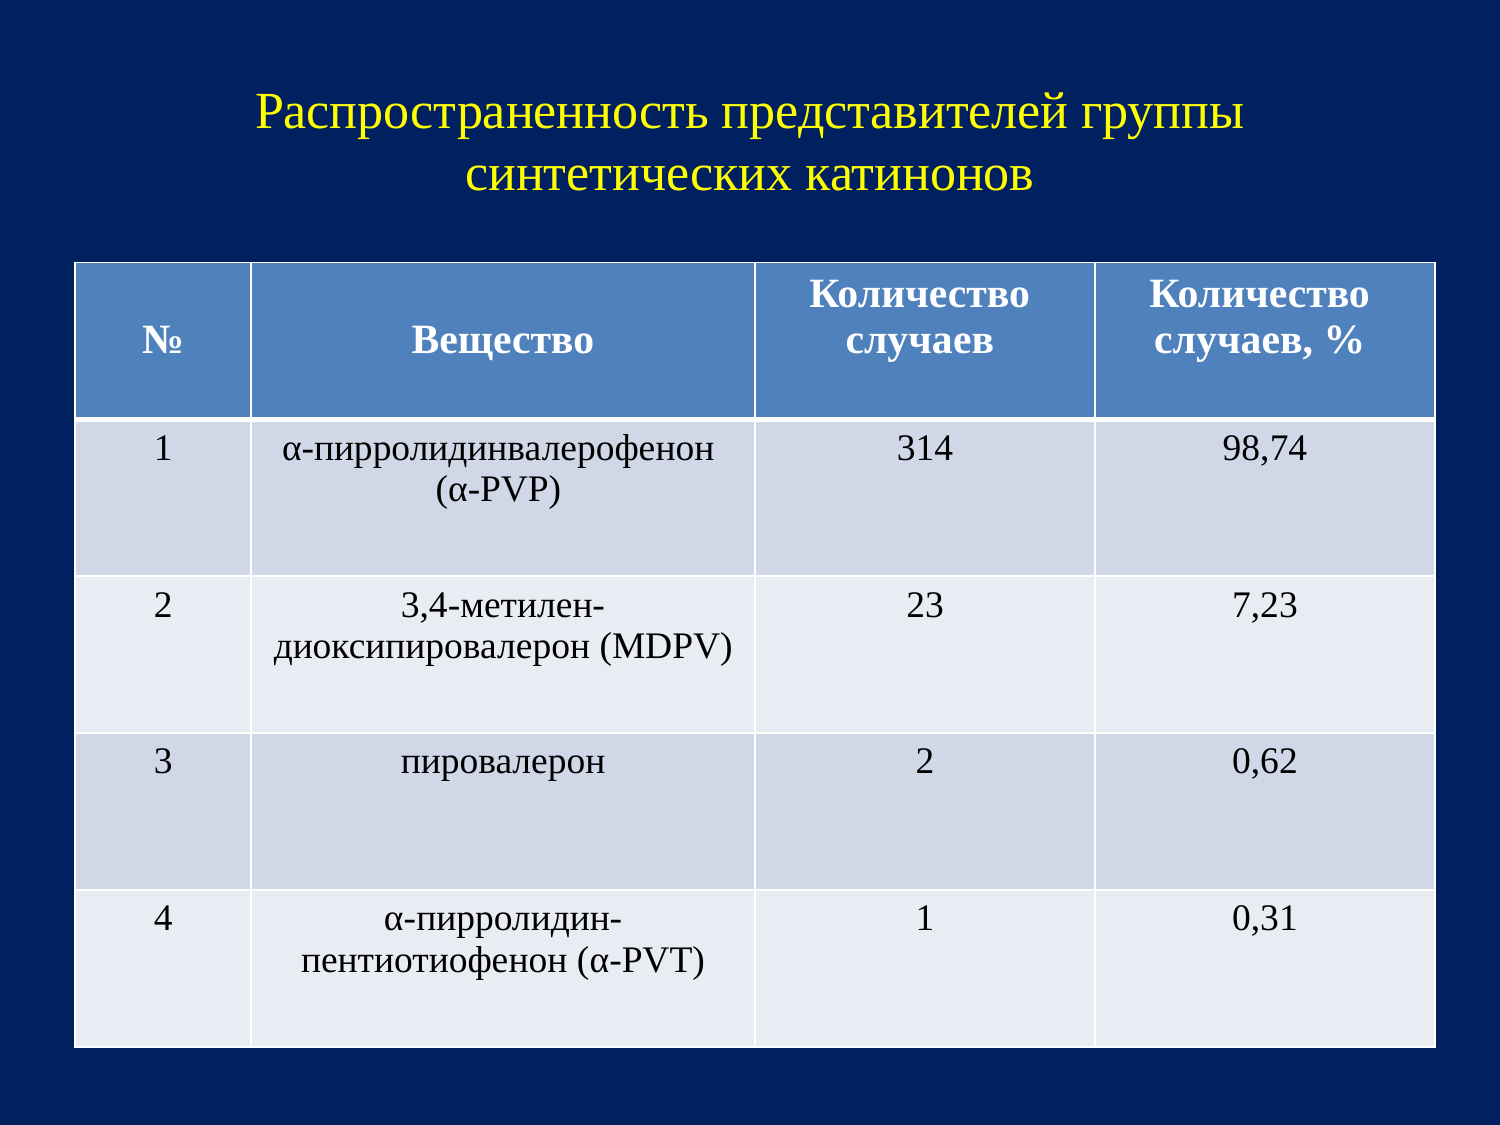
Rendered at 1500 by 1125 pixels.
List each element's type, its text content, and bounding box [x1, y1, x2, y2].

table_cell α-пирролидинвалерофенон (α-PVP) [252, 422, 754, 575]
table_cell 0,31 [1096, 891, 1434, 1046]
title Распространенность представителей группы синтетических катинонов [75, 45, 1425, 233]
table_header Количество случаев [756, 263, 1094, 417]
table_header Вещество [252, 263, 754, 417]
table_cell 1 [756, 891, 1094, 1046]
table_cell 7,23 [1096, 577, 1434, 732]
table_cell пировалерон [252, 734, 754, 889]
table_cell 314 [756, 422, 1094, 575]
table_cell 2 [756, 734, 1094, 889]
table_header № [76, 263, 250, 417]
table_cell 3 [76, 734, 250, 889]
table_header Количество случаев, % [1096, 263, 1434, 417]
table_cell 2 [76, 577, 250, 732]
table_cell 1 [76, 422, 250, 575]
table_cell 23 [756, 577, 1094, 732]
table_cell 4 [76, 891, 250, 1046]
table_cell 0,62 [1096, 734, 1434, 889]
table_cell α-пирролидин- пентиотиофенон (α-PVT) [252, 891, 754, 1046]
table_cell 3,4-метилен- диоксипировалерон (MDPV) [252, 577, 754, 732]
table_cell 98,74 [1096, 422, 1434, 575]
